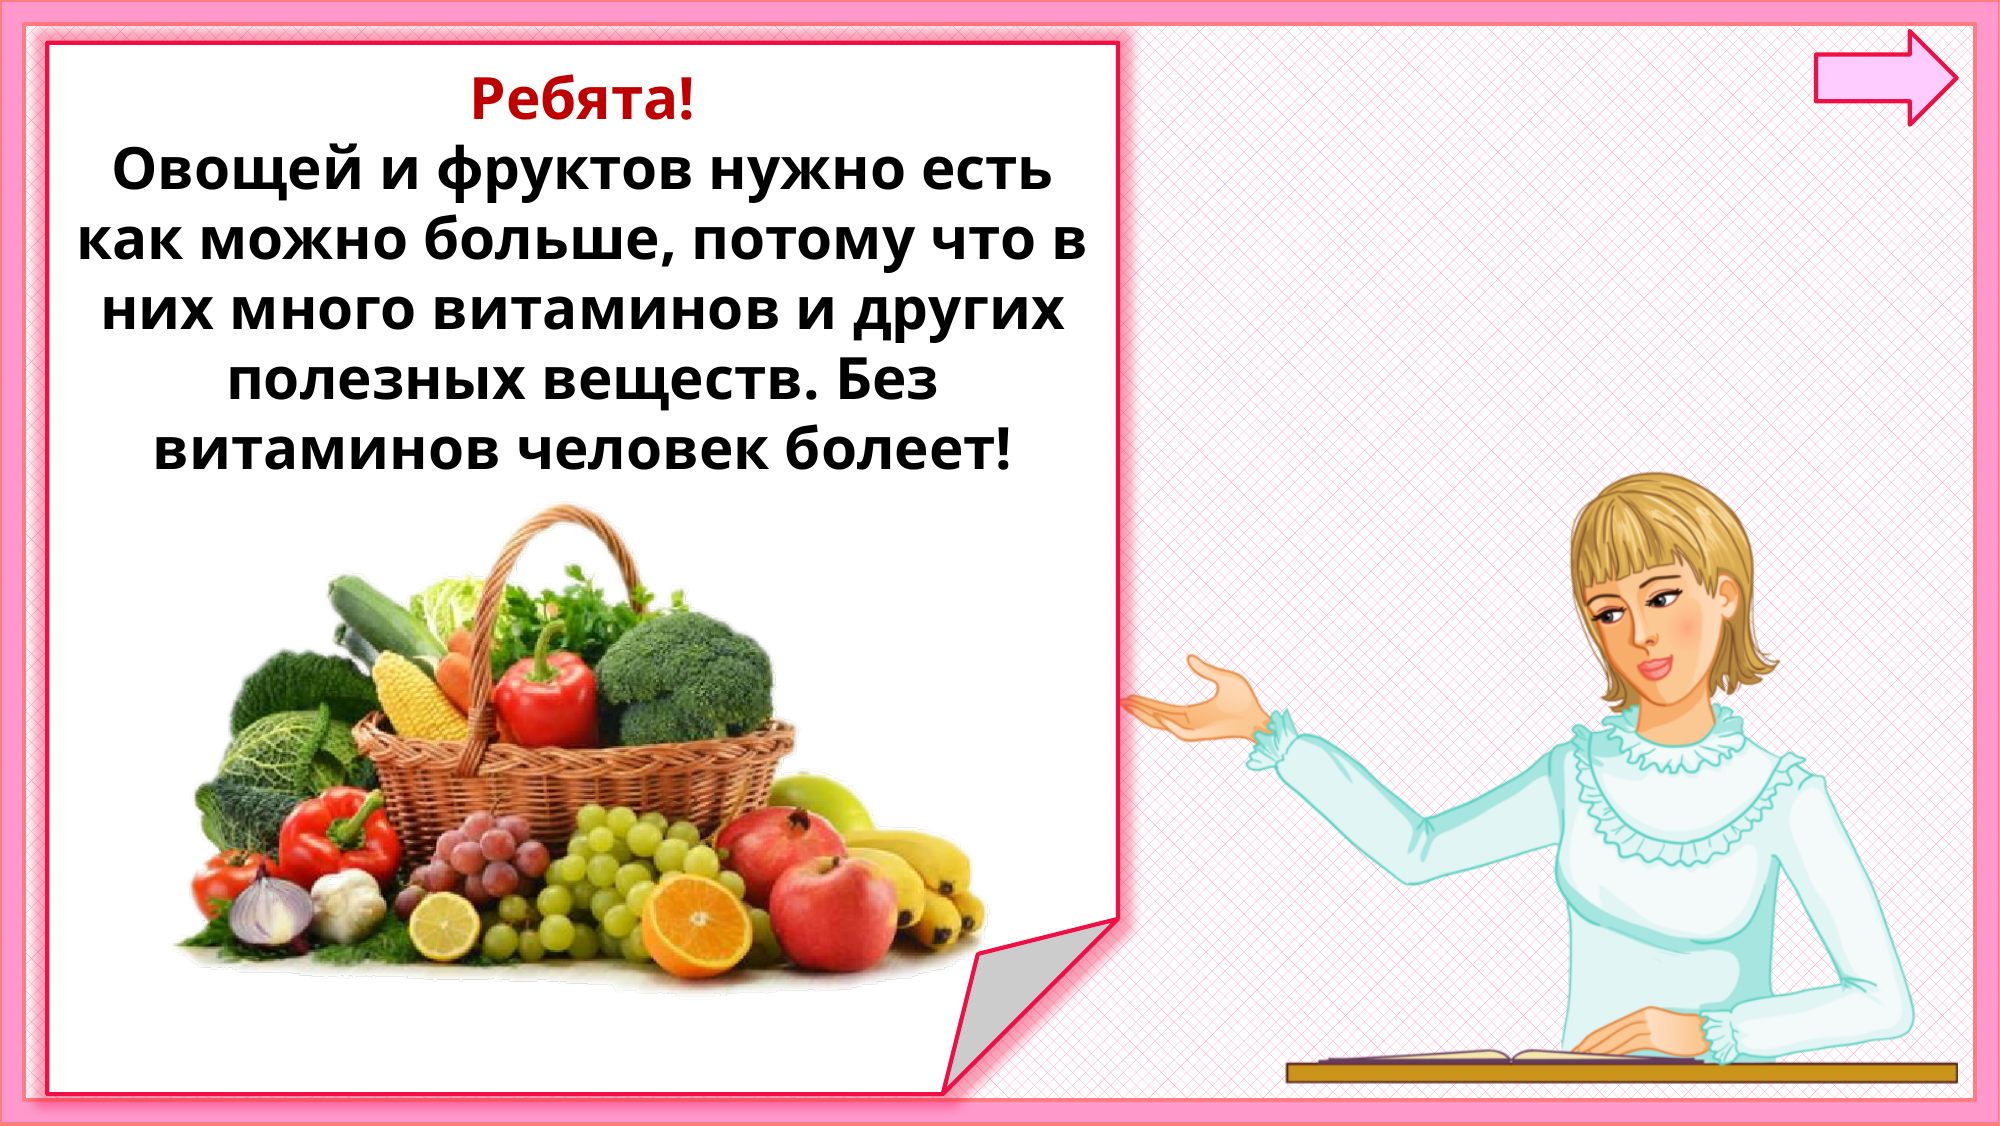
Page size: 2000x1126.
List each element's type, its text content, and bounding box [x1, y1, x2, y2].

text_box Ребята! Овощей и фруктов нужно есть как можно больше, потому что в них много витаминов и других полезных веществ. Без витаминов человек болеет! [45, 40, 1121, 1097]
picture [59, 491, 1081, 1000]
text_box [1813, 29, 1959, 127]
picture [1094, 443, 1958, 1122]
